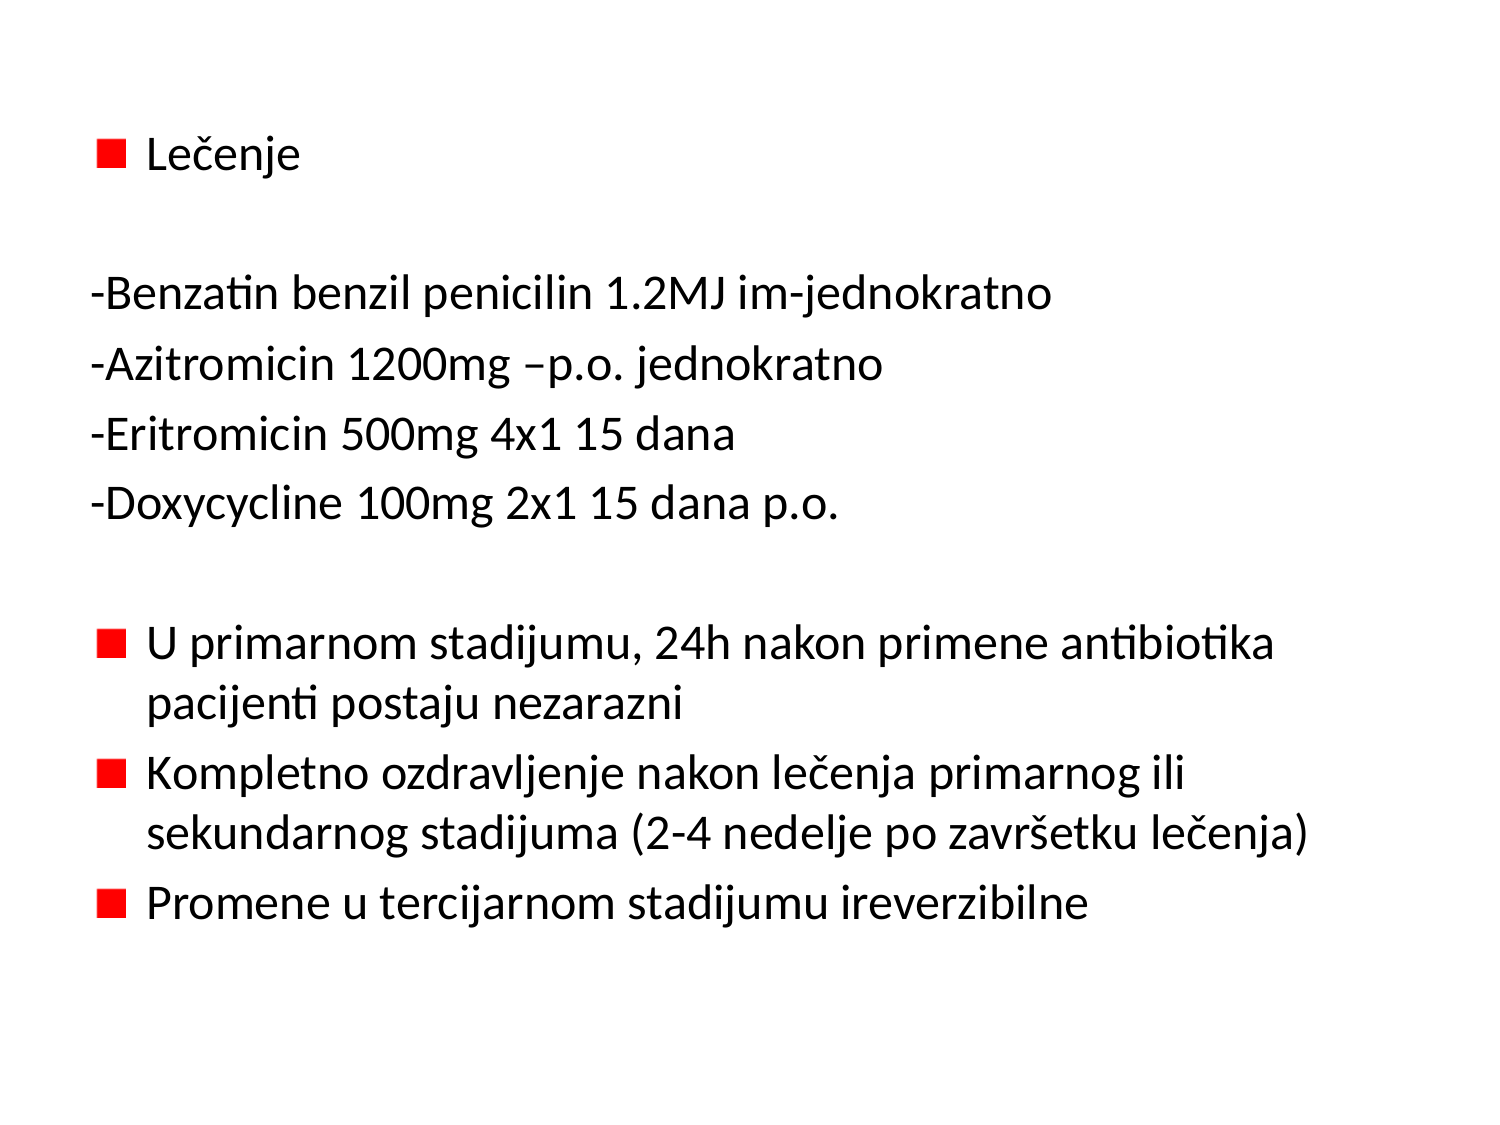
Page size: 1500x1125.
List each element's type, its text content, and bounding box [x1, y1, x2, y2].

picture [90, 882, 126, 918]
picture [90, 622, 126, 658]
picture [90, 752, 126, 788]
picture [90, 132, 126, 168]
list Lečenje -Benzatin benzil penicilin 1.2MJ im-jednokratno -Azitromicin 1200mg –p.o. jednokratno -Eritromicin 500mg 4x1 15 dana -Doxycycline 100mg 2x1 15 dana p.o. U primarnom stadijumu, 24h nakon primene antibiotika pacijenti postaju nezarazni Kompletno ozdravljenje nakon lečenja primarnog ili sekundarnog stadijuma (2-4 nedelje po završetku lečenja) Promene u tercijarnom stadijumu ireverzibilne [75, 112, 1425, 1005]
